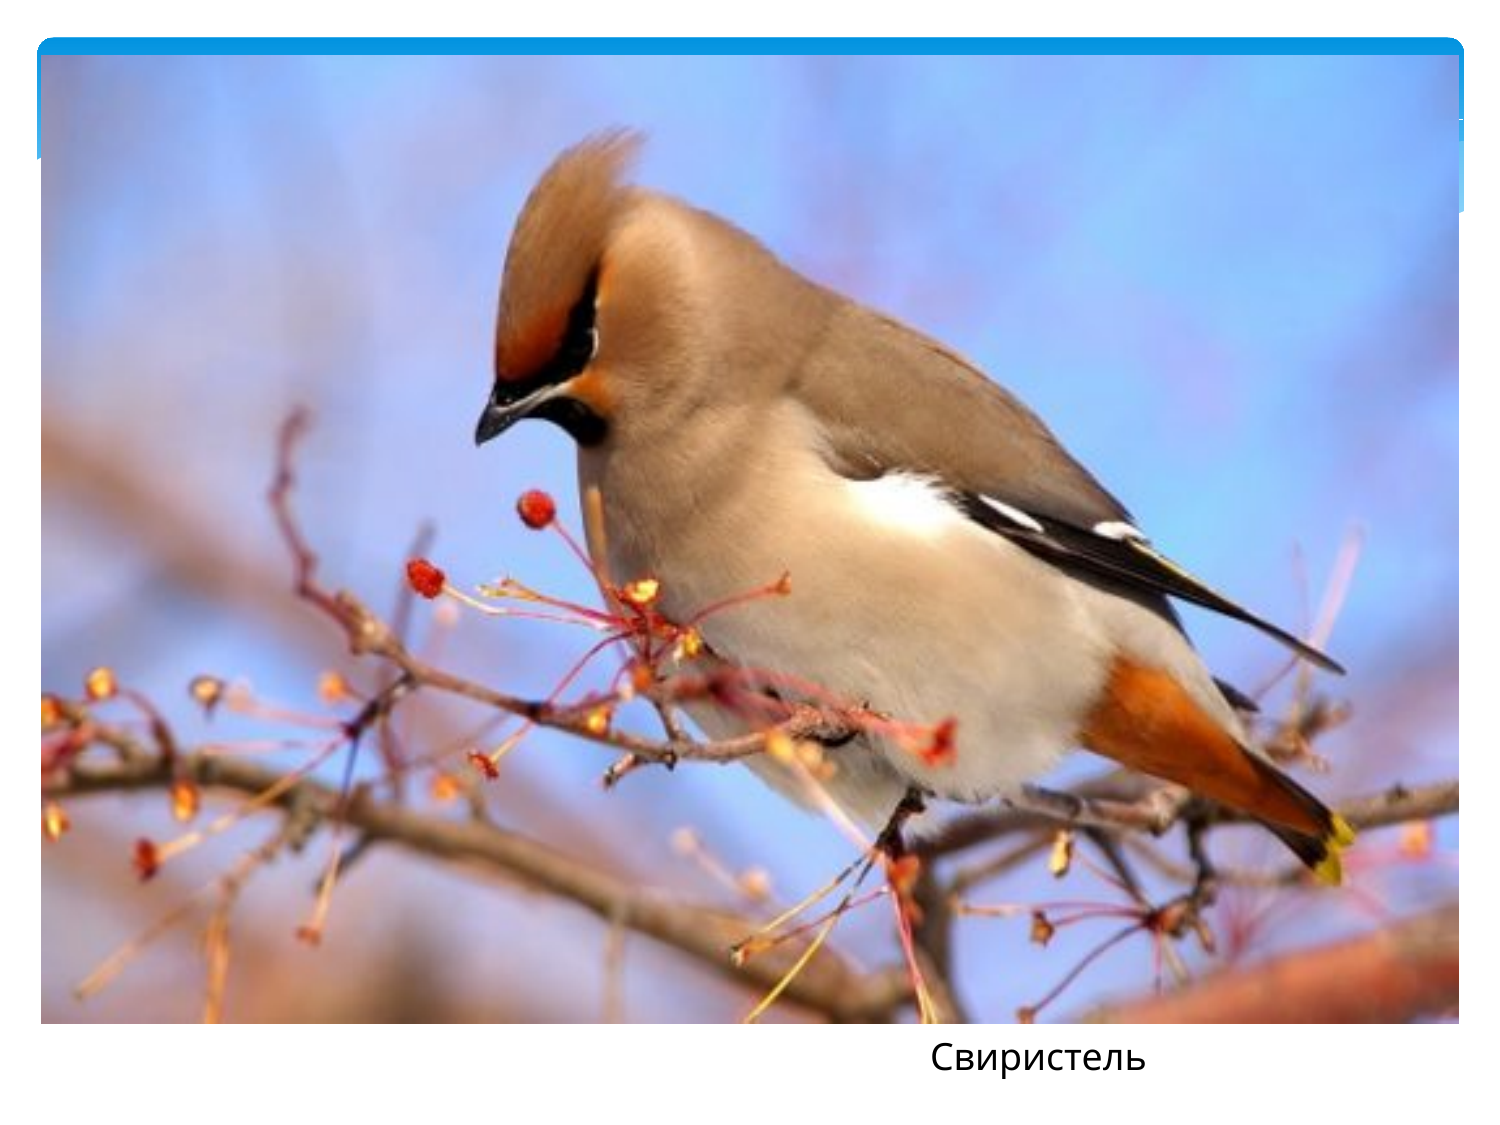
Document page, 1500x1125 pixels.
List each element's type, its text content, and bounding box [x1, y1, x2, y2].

picture [41, 56, 1459, 1025]
text_box Свиристель [915, 1033, 1441, 1125]
